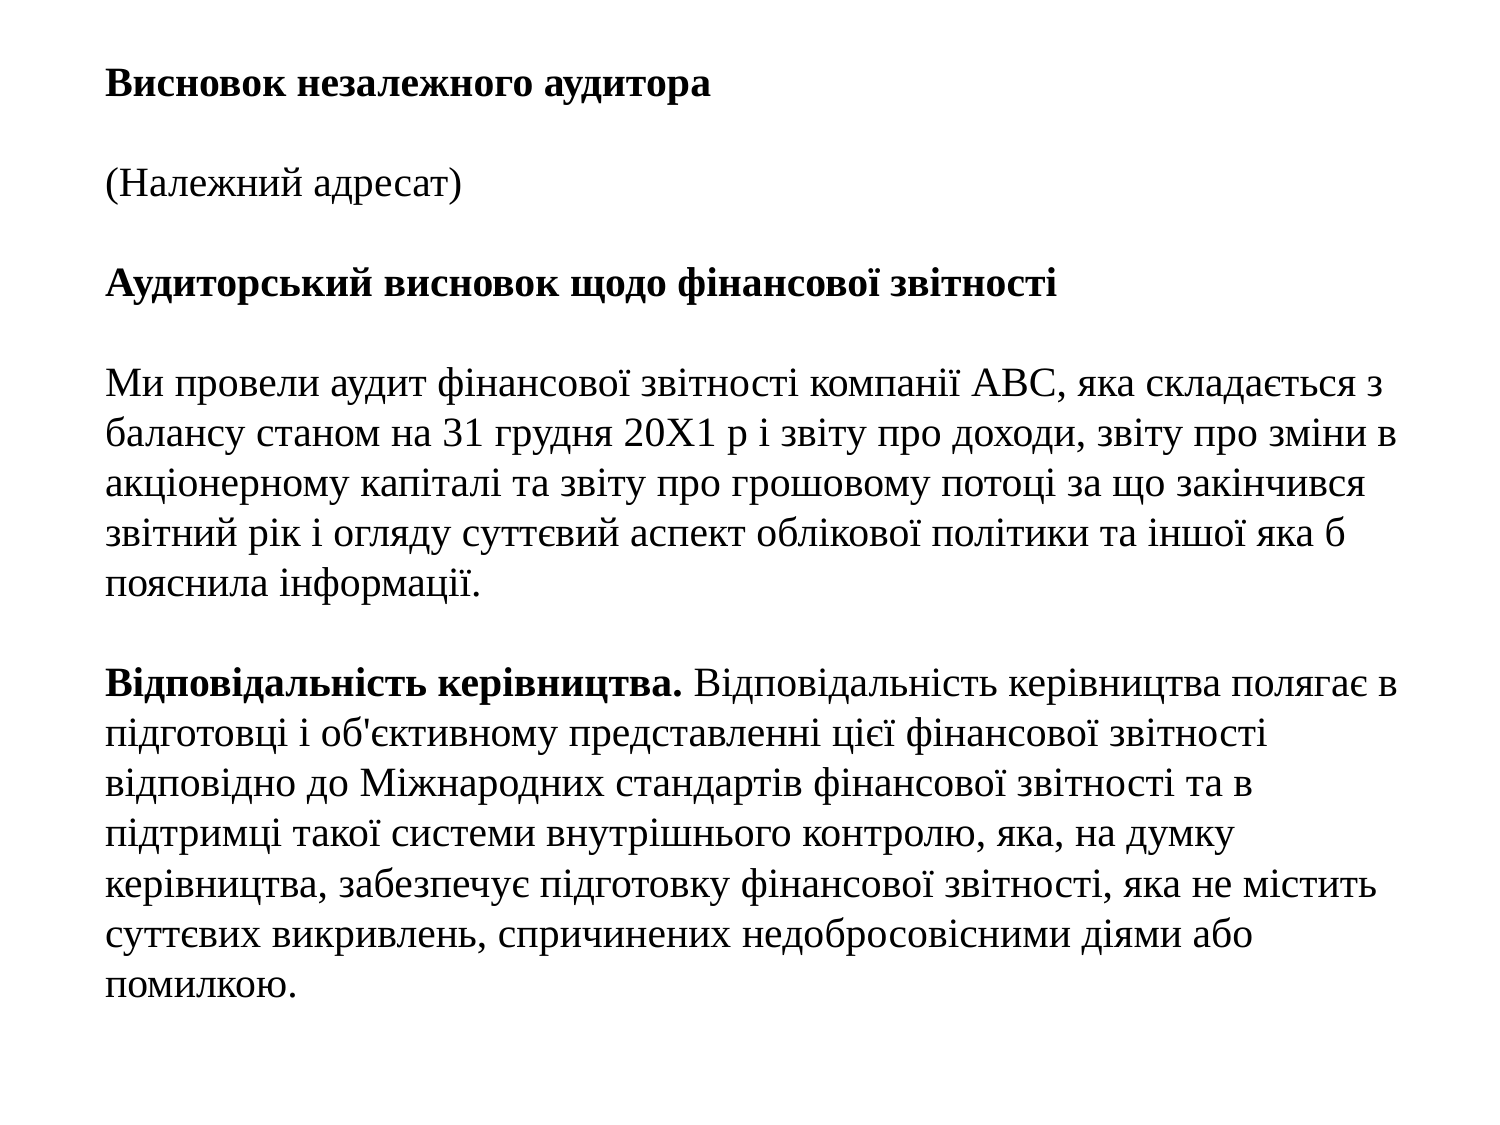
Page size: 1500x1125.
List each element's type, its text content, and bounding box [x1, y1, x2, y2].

title Висновок незалежного аудитора (Належний адресат) Аудиторський висновок щодо фінансової звітності Ми провели аудит фінансової звітності компанії АВС, яка складається з балансу станом на 31 грудня 20X1 р і звіту про доходи, звіту про зміни в акціонерному капіталі та звіту про грошовому потоці за що закінчився звітний рік і огляду суттєвий аспект облікової політики та іншої яка б пояснила інформації. Відповідальність керівництва. Відповідальність керівництва полягає в підготовці і об'єктивному представленні цієї фінансової звітності відповідно до Міжнародних стандартів фінансової звітності та в підтримці такої системи внутрішнього контролю, яка, на думку керівництва, забезпечує підготовку фінансової звітності, яка не містить суттєвих викривлень, спричинених недобросовісними діями або помилкою. [105, 145, 1425, 915]
